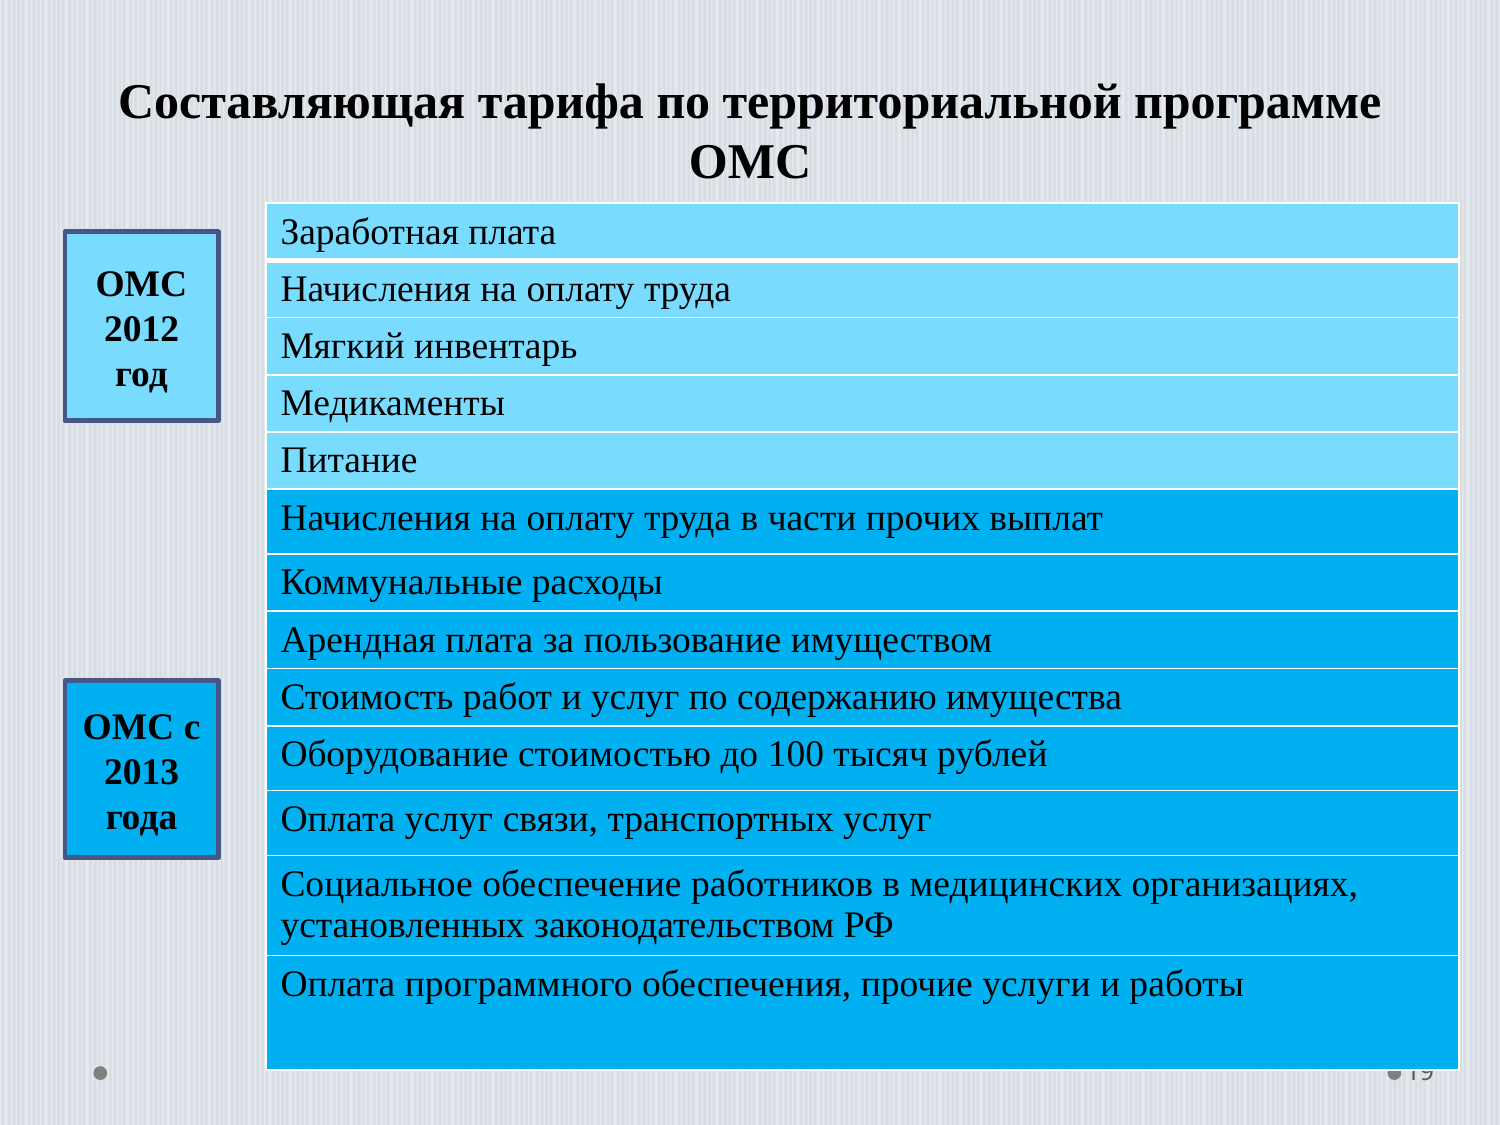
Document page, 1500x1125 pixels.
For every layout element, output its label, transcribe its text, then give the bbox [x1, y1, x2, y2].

title Составляющая тарифа по территориальной программе ОМС [75, 0, 1425, 197]
table_cell Арендная плата за пользование имуществом [267, 612, 1458, 668]
table_cell Начисления на оплату труда [267, 263, 1458, 317]
table_cell Оборудование стоимостью до 100 тысяч рублей [267, 727, 1458, 790]
table_cell Стоимость работ и услуг по содержанию имущества [267, 669, 1458, 725]
table_cell Социальное обеспечение работников в медицинских организациях, установленных законодательством РФ [267, 856, 1458, 955]
table_cell Питание [267, 433, 1458, 488]
table_header Заработная плата [267, 204, 1458, 258]
text_box ОМС с 2013 года [63, 678, 221, 860]
table_cell Начисления на оплату труда в части прочих выплат [267, 490, 1458, 553]
table_cell Мягкий инвентарь [267, 318, 1458, 374]
table_cell Медикаменты [267, 376, 1458, 431]
text_box ОМС 2012 год [63, 229, 221, 423]
table_cell Оплата услуг связи, транспортных услуг [267, 791, 1458, 855]
table_cell Коммунальные расходы [267, 555, 1458, 610]
slide_number 19 [1401, 1042, 1494, 1103]
table_cell Оплата программного обеспечения, прочие услуги и работы [267, 956, 1458, 1069]
